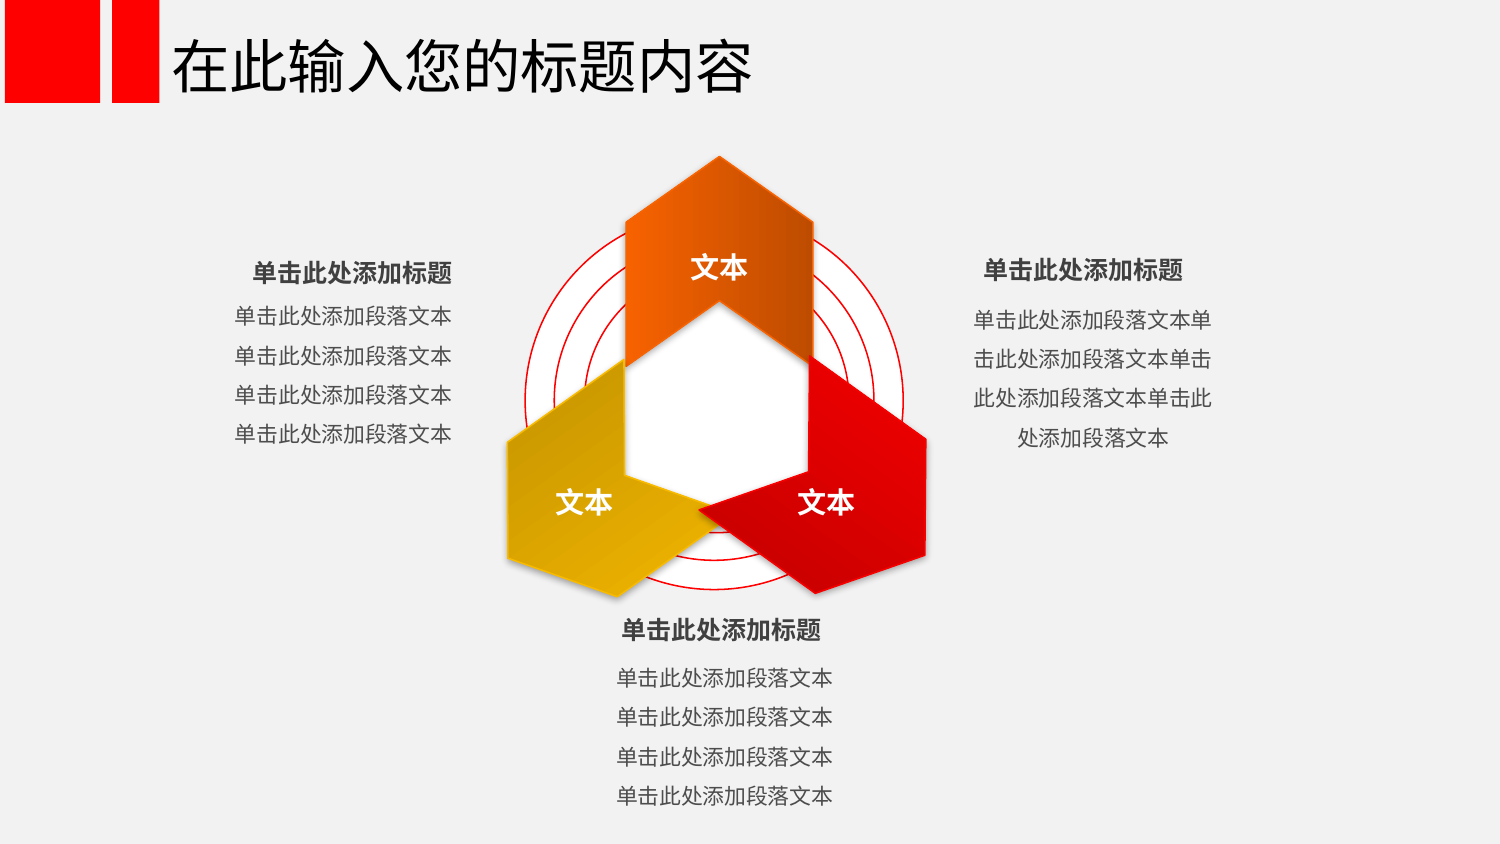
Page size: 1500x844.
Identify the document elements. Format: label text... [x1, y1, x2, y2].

text_box [818, 312, 850, 381]
text_box 文本 [648, 241, 791, 292]
text_box 单击此处添加段落文本单击此处添加段落文本单击此处添加段落文本单击此处添加段落文本 [216, 282, 472, 455]
text_box [625, 155, 814, 366]
text_box [552, 268, 620, 407]
text_box [684, 535, 752, 563]
text_box [506, 358, 713, 598]
text_box 文本 [741, 477, 912, 527]
text_box 单击此处添加标题 [219, 249, 486, 295]
text_box [818, 240, 906, 420]
text_box [583, 307, 620, 385]
text_box [523, 234, 620, 427]
text_box 单击此处添加段落文本单击此处添加段落文本单击此处添加段落文本单击此处添加段落文本 [595, 653, 855, 817]
text_box 单击此处添加标题 [949, 241, 1217, 292]
text_box 文本 [511, 476, 659, 527]
text_box [630, 311, 804, 502]
text_box 单击此处添加段落文本单击此处添加段落文本单击此处添加段落文本单击此处添加段落文本 [958, 285, 1229, 459]
text_box [818, 276, 877, 401]
text_box 在此输入您的标题内容 [156, 22, 793, 108]
text_box 单击此处添加标题 [584, 607, 860, 653]
text_box [698, 355, 927, 595]
text_box [653, 558, 783, 592]
